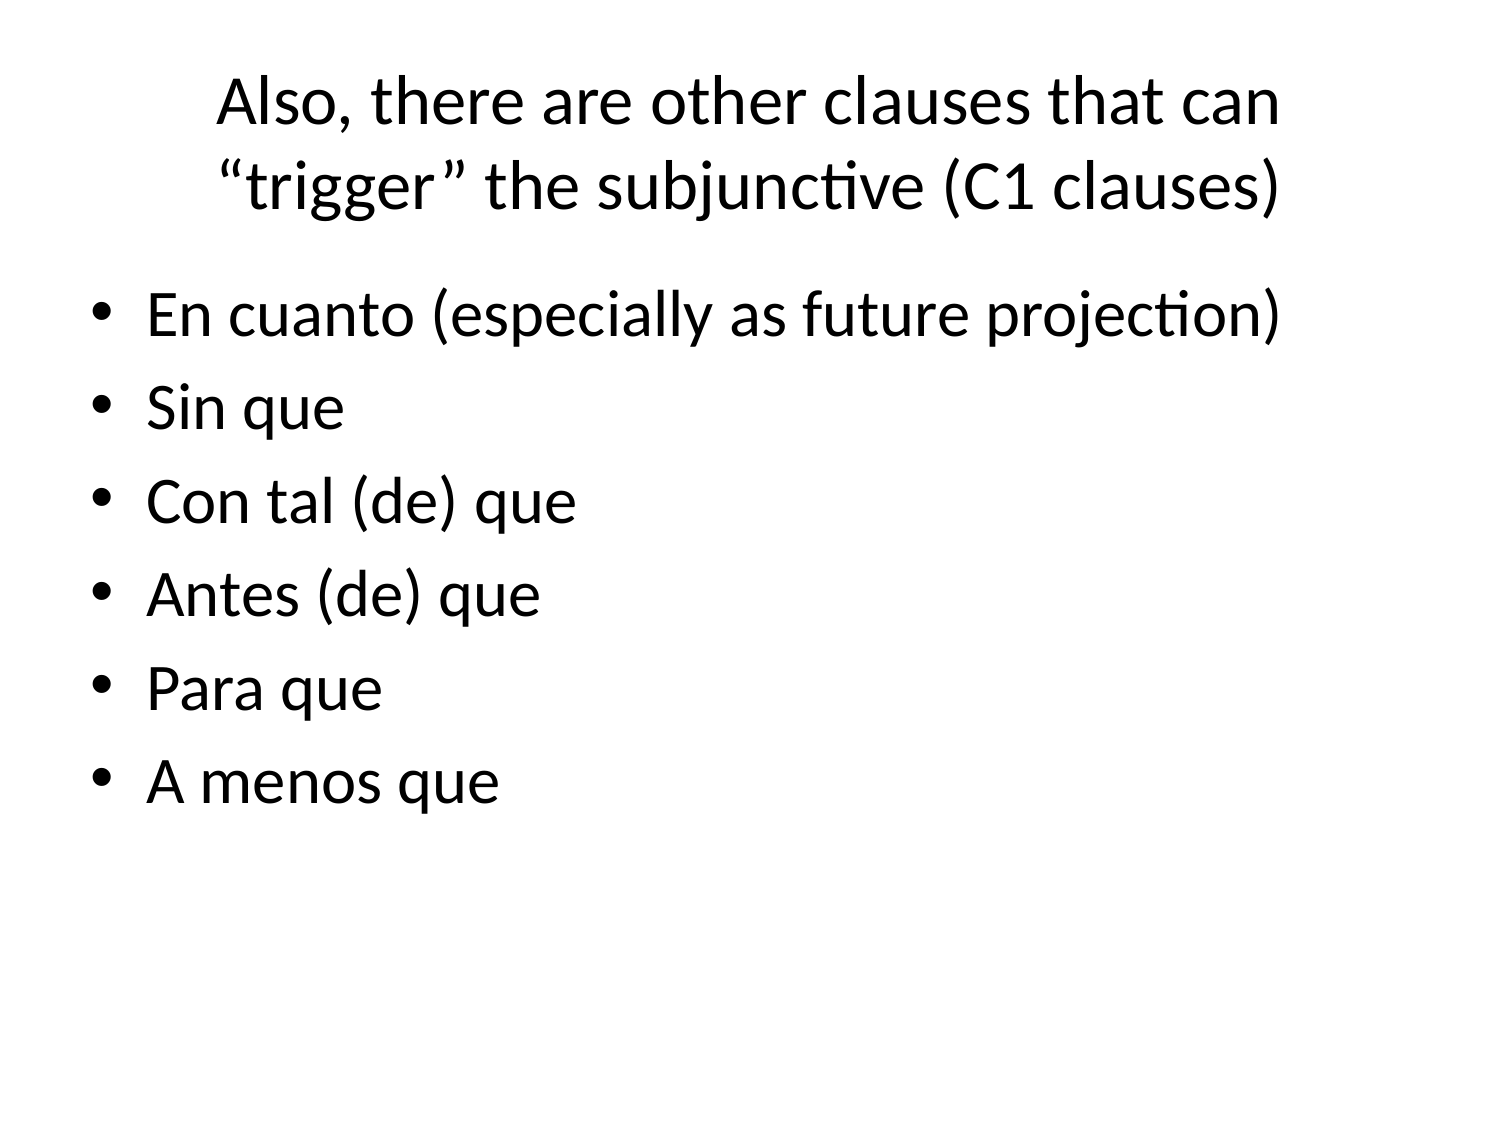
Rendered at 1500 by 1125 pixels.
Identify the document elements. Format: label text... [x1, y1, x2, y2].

title Also, there are other clauses that can “trigger” the subjunctive (C1 clauses) [75, 45, 1425, 233]
list En cuanto (especially as future projection) Sin que Con tal (de) que Antes (de) que Para que A menos que [75, 262, 1425, 1005]
